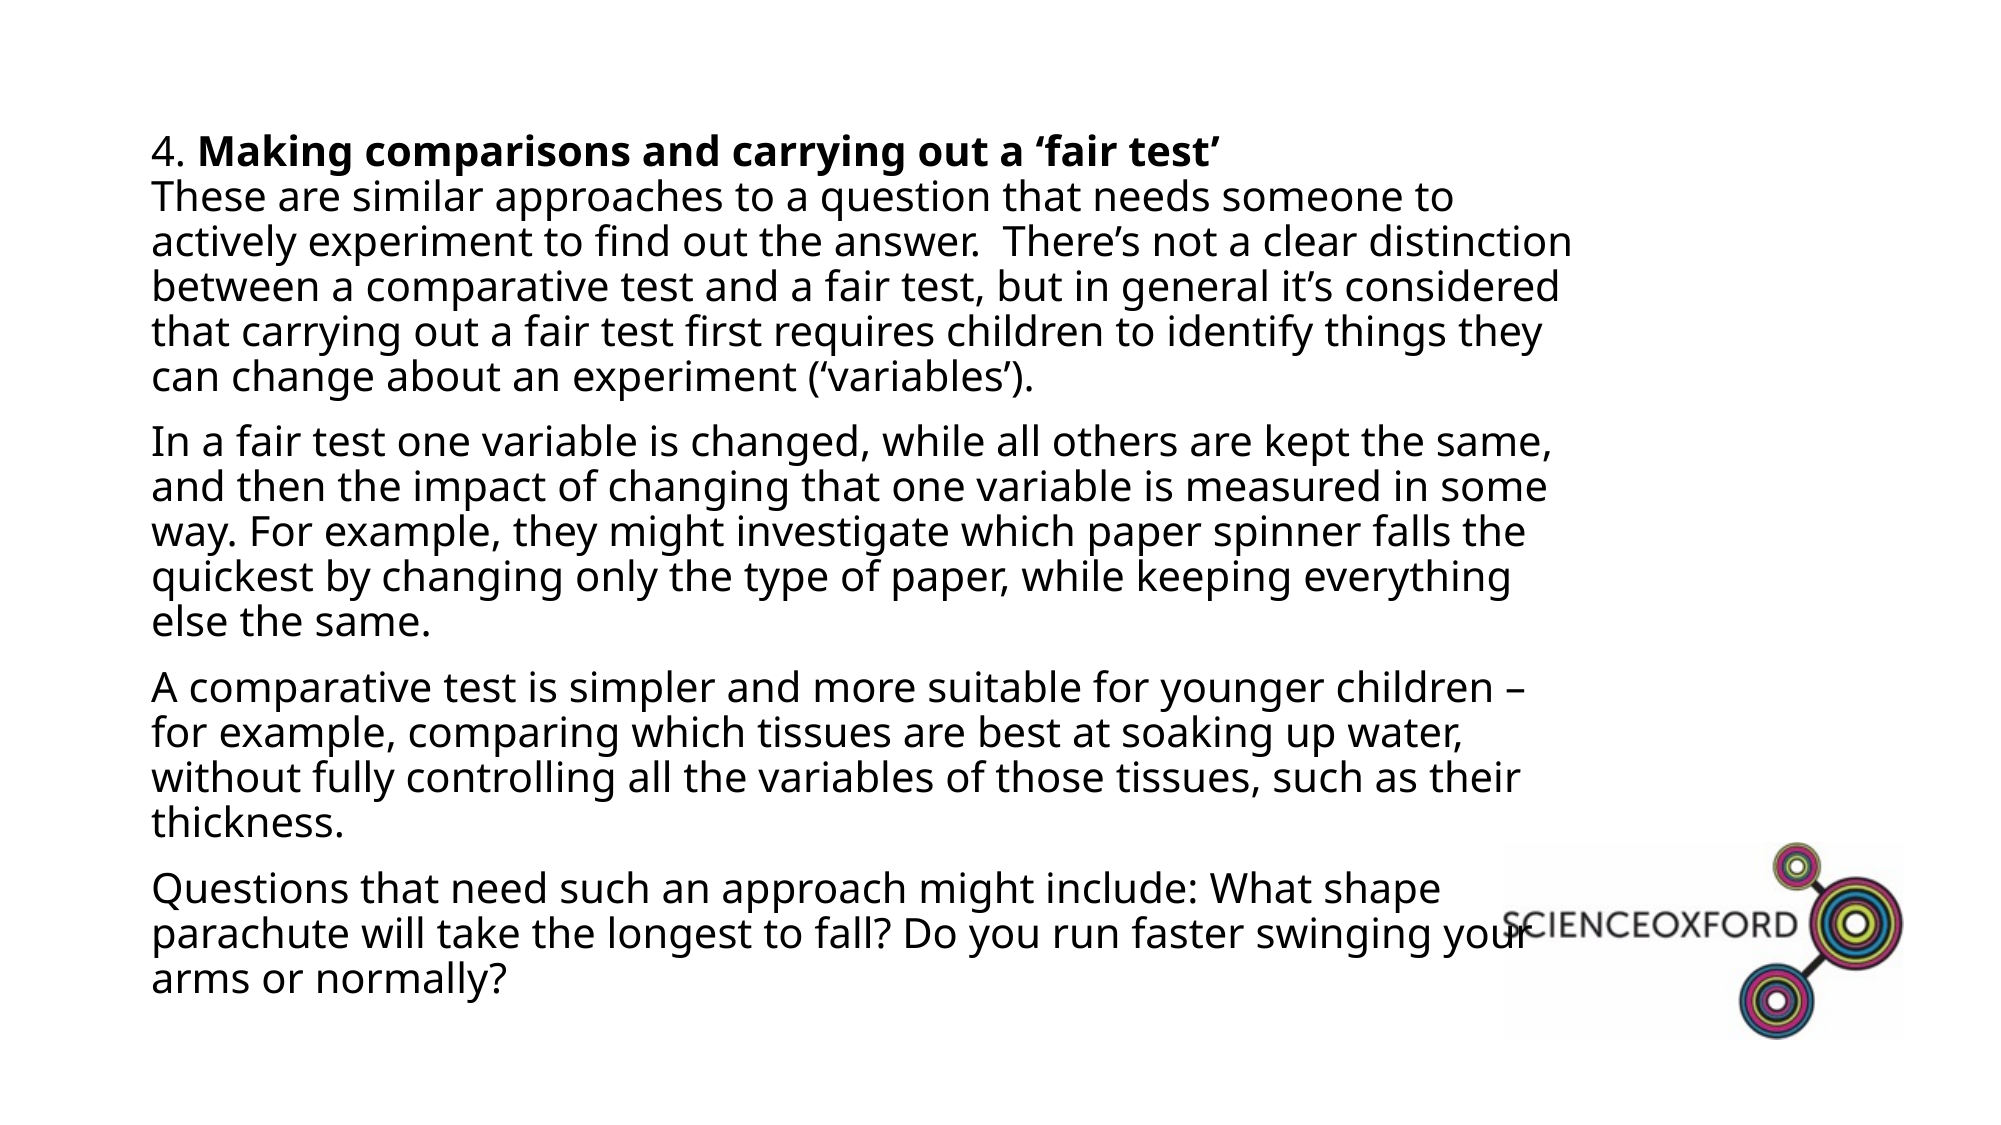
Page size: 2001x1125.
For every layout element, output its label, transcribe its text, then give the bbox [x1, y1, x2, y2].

list 4. Making comparisons and carrying out a ‘fair test’ These are similar approaches to a question that needs someone to actively experiment to find out the answer. There’s not a clear distinction between a comparative test and a fair test, but in general it’s considered that carrying out a fair test first requires children to identify things they can change about an experiment (‘variables’). In a fair test one variable is changed, while all others are kept the same, and then the impact of changing that one variable is measured in some way. For example, they might investigate which paper spinner falls the quickest by changing only the type of paper, while keeping everything else the same. A comparative test is simpler and more suitable for younger children – for example, comparing which tissues are best at soaking up water, without fully controlling all the variables of those tissues, such as their thickness. Questions that need such an approach might include: What shape parachute will take the longest to fall? Do you run faster swinging your arms or normally? [135, 122, 1598, 1044]
picture [1502, 842, 1904, 1040]
